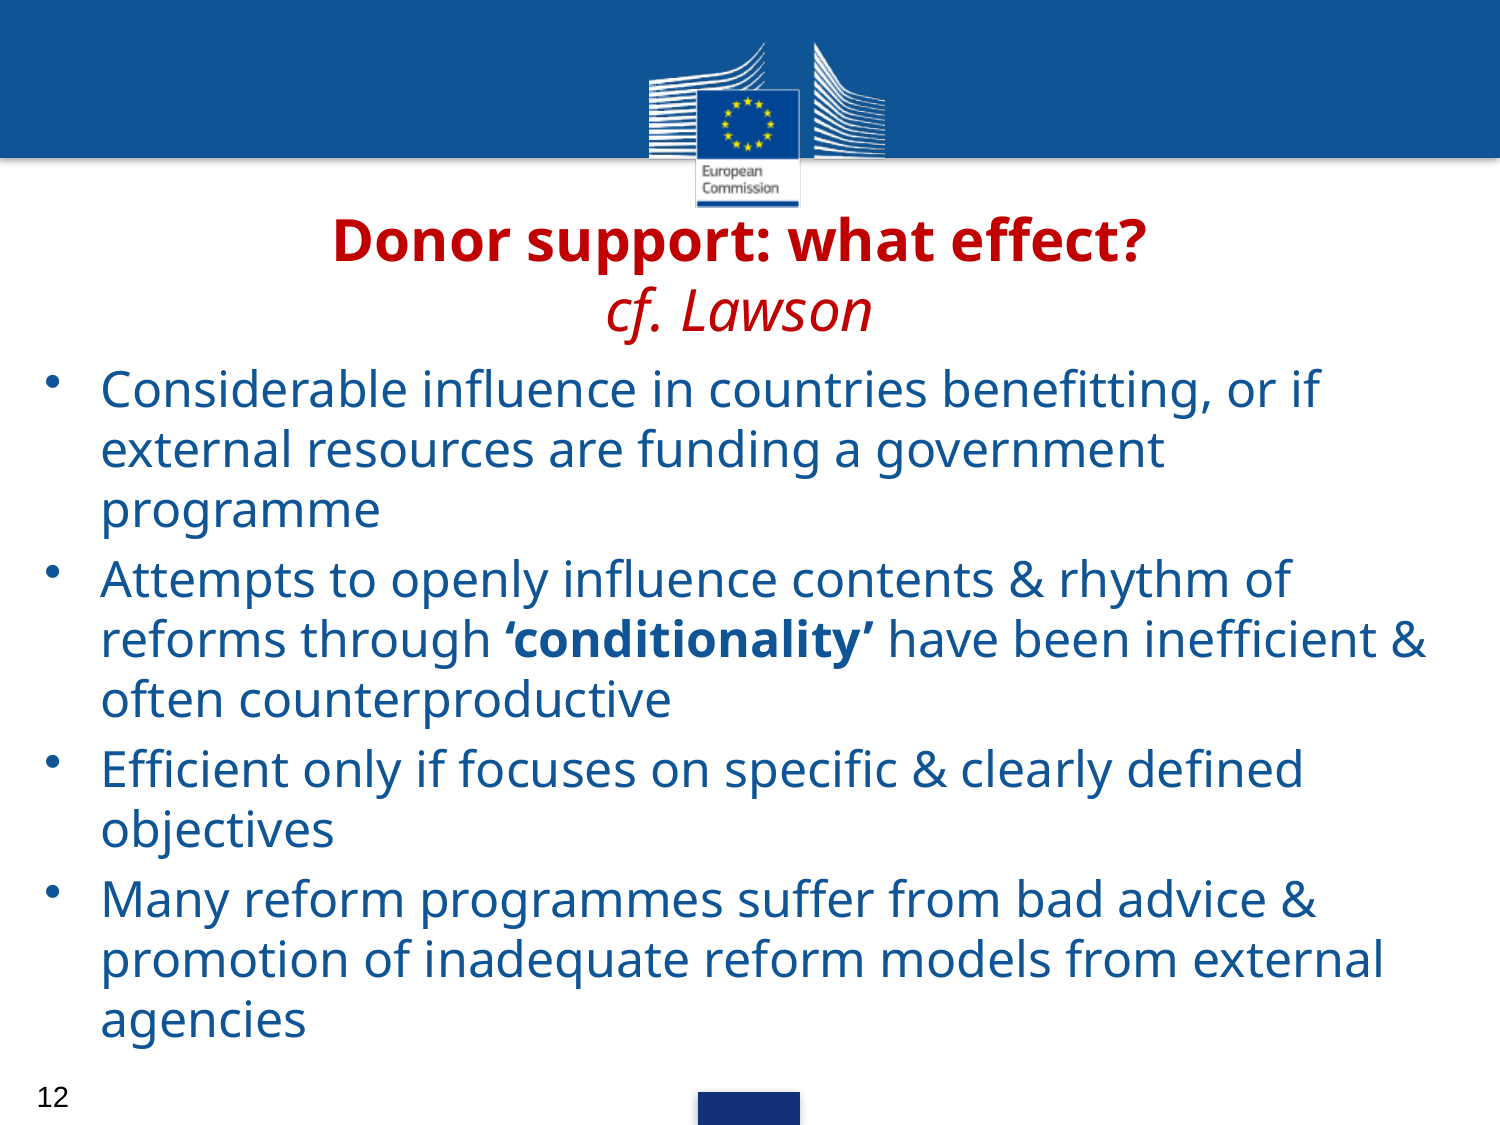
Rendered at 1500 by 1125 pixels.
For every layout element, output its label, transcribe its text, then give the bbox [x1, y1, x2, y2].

slide_number 12 [0, 1070, 85, 1125]
title Donor support: what effect? cf. Lawson [64, 196, 1415, 350]
list Considerable influence in countries benefitting, or if external resources are funding a government programme Attempts to openly influence contents & rhythm of reforms through ‘conditionality’ have been inefficient & often counterproductive Efficient only if focuses on specific & clearly defined objectives Many reform programmes suffer from bad advice & promotion of inadequate reform models from external agencies [29, 350, 1459, 1035]
picture [649, 42, 885, 196]
